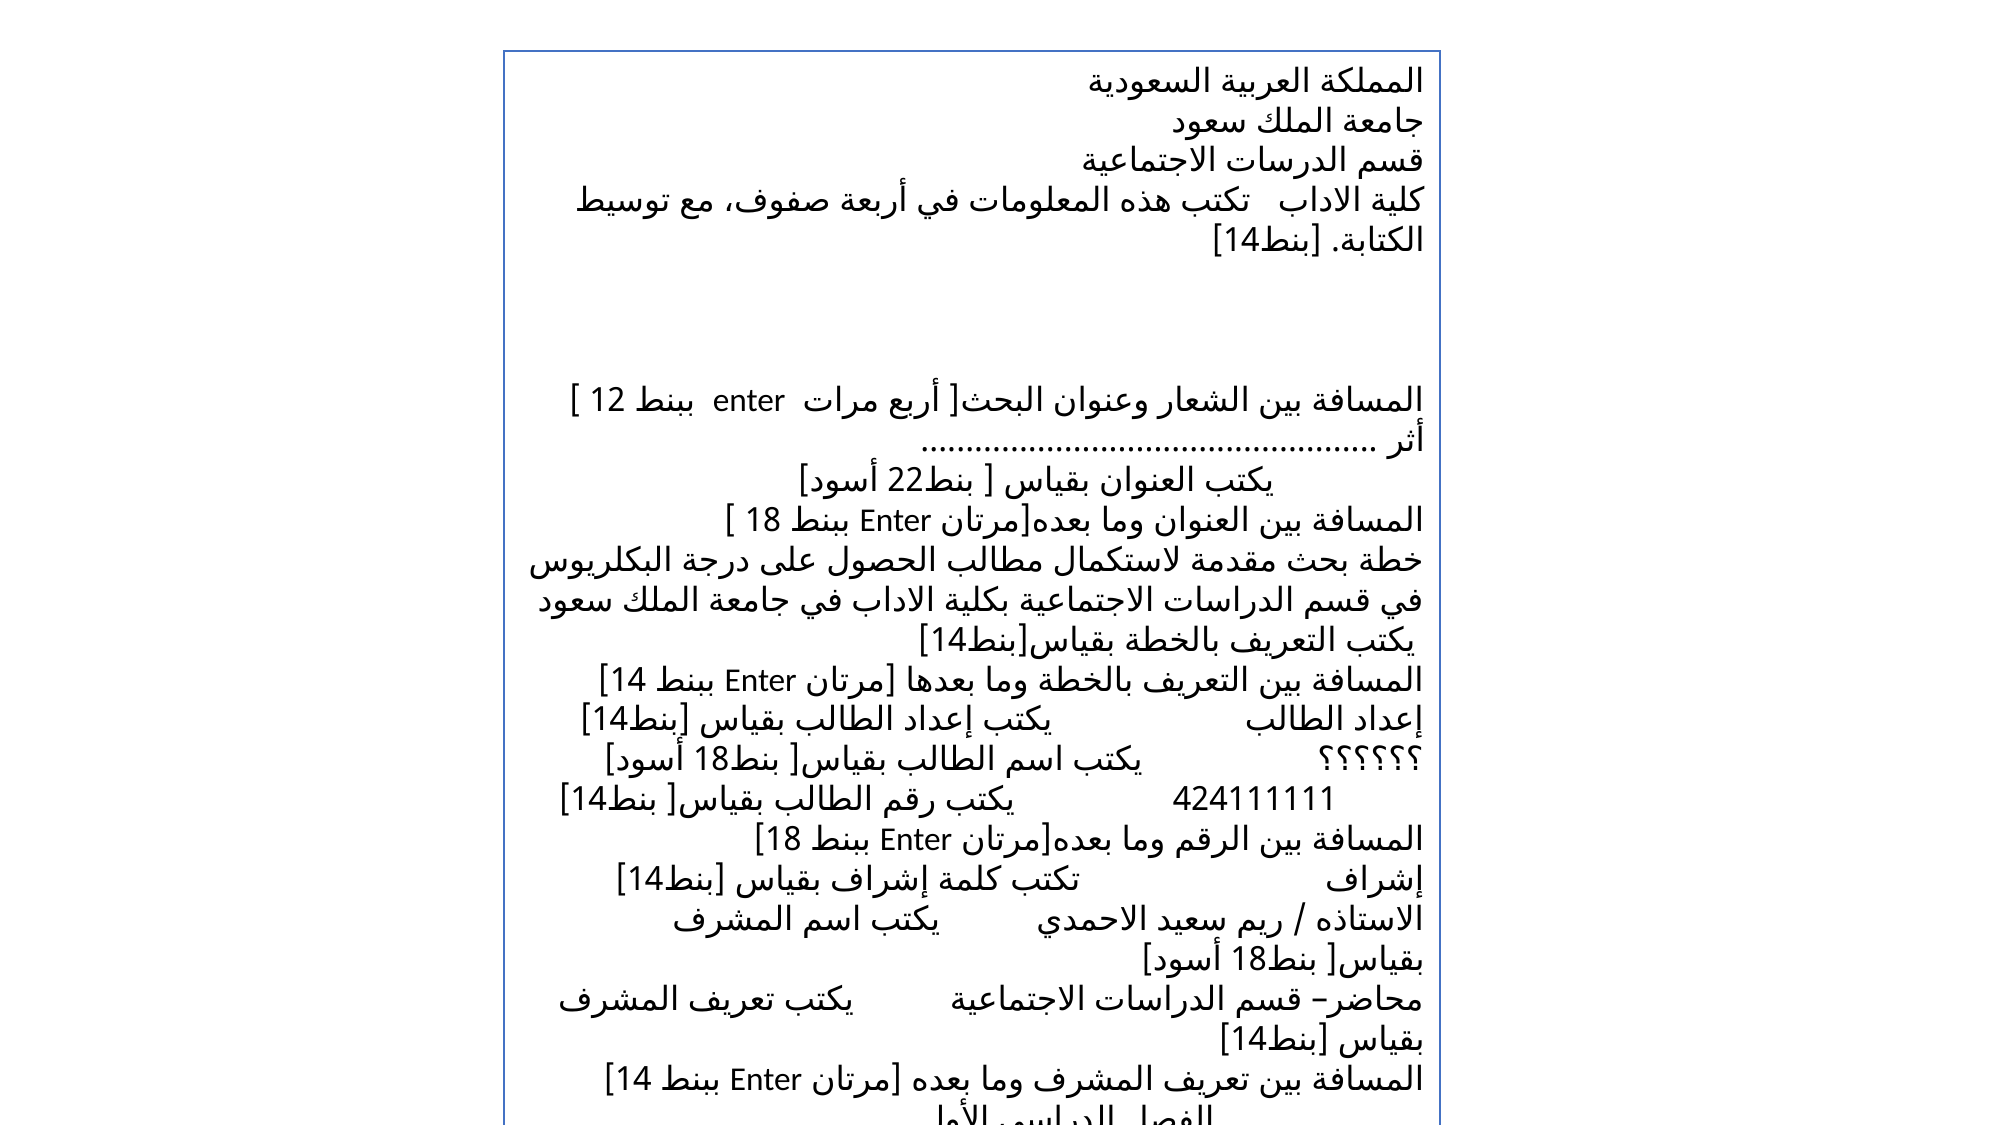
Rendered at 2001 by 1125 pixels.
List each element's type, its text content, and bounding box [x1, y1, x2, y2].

text_box المملكة العربية السعودية جامعة الملك سعود قسم الدرسات الاجتماعية كلية الاداب تكتب هذه المعلومات في أربعة صفوف، مع توسيط الكتابة. [بنط14] المسافة بين الشعار وعنوان البحث[ أربع مرات enter ببنط 12 ] أثر ................................................... يكتب العنوان بقياس [ بنط22 أسود] المسافة بين العنوان وما بعده[مرتان Enter ببنط 18 ] خطة بحث مقدمة لاستكمال مطالب الحصول على درجة البكلريوس في قسم الدراسات الاجتماعية بكلية الاداب في جامعة الملك سعود يكتب التعريف بالخطة بقياس[بنط14] المسافة بين التعريف بالخطة وما بعدها [مرتان Enter ببنط 14] إعداد الطالب يكتب إعداد الطالب بقياس [بنط14] ؟؟؟؟؟؟ يكتب اسم الطالب بقياس[ بنط18 أسود] 424111111 يكتب رقم الطالب بقياس[ بنط14] المسافة بين الرقم وما بعده[مرتان Enter ببنط 18] إشراف تكتب كلمة إشراف بقياس [بنط14] الاستاذه / ريم سعيد الاحمدي يكتب اسم المشرف بقياس[ بنط18 أسود] محاضر– قسم الدراسات الاجتماعية يكتب تعريف المشرف بقياس [بنط14] المسافة بين تعريف المشرف وما بعده [مرتان Enter ببنط 14] الفصل الدراسي الأول 1438هـ الموافق 2017 م يكتب التاريخ بقياس[بنط14] [503, 50, 1441, 1125]
